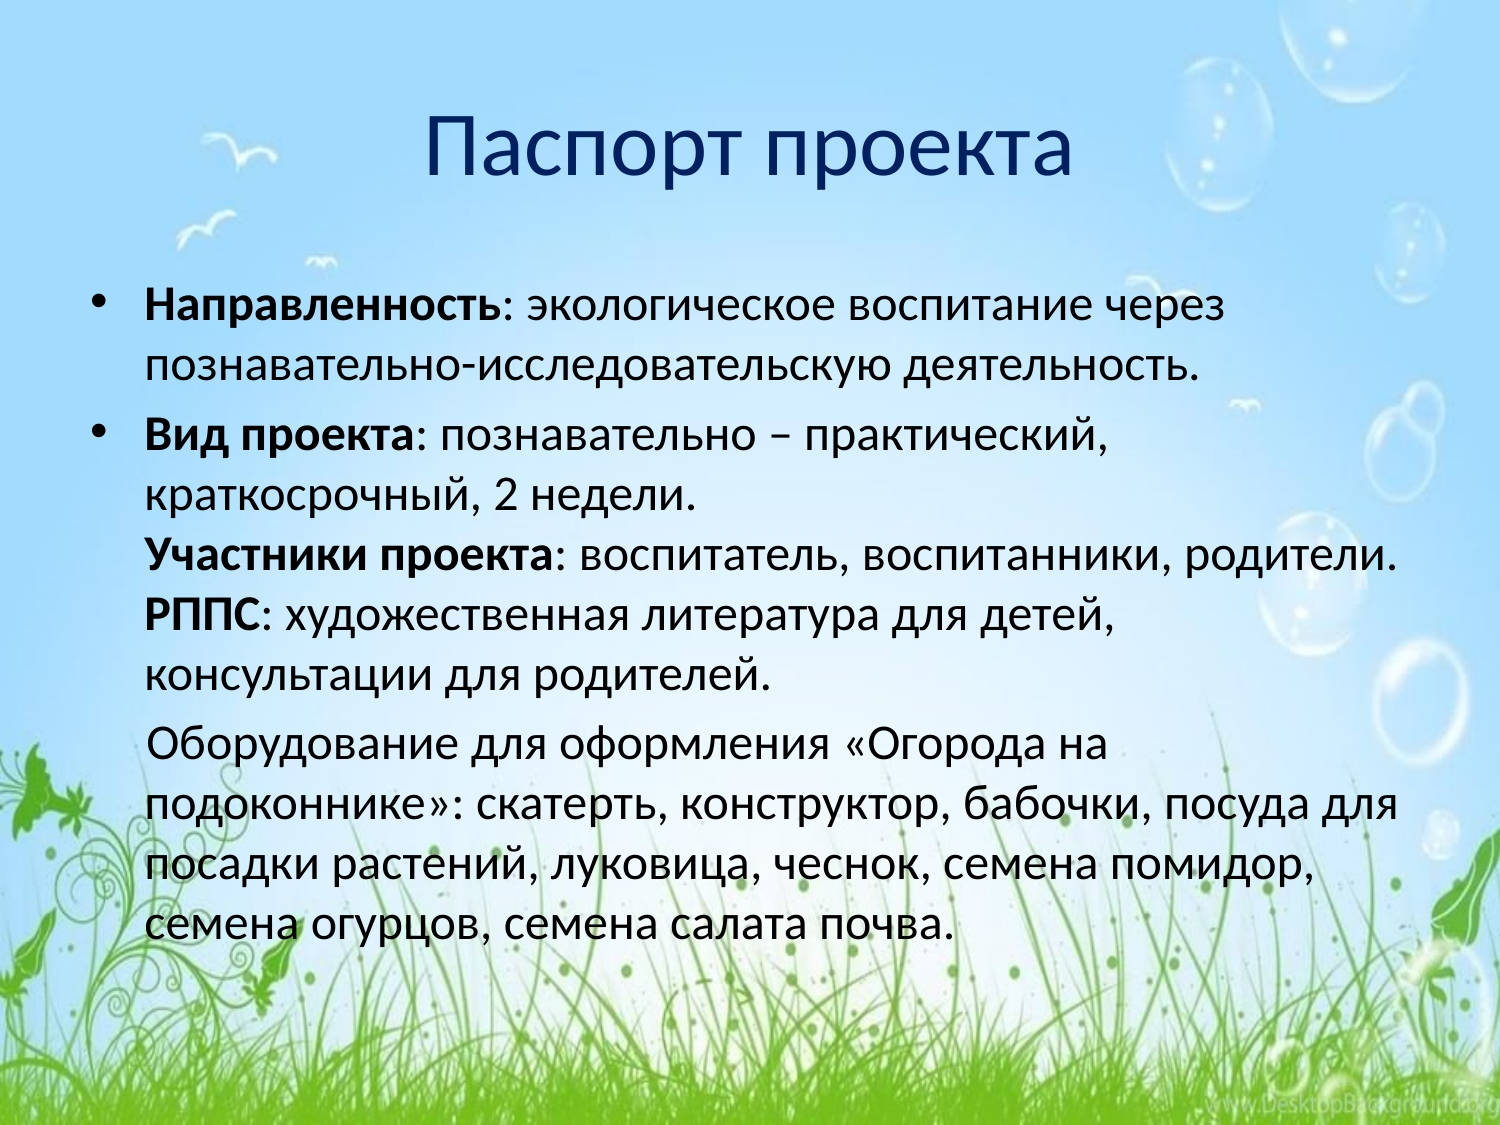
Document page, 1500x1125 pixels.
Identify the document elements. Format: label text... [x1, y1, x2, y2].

picture [0, 0, 1500, 1125]
list Направленность: экологическое воспитание через познавательно-исследовательскую деятельность. Вид проекта: познавательно – практический, краткосрочный, 2 недели. Участники проекта: воспитатель, воспитанники, родители. РППС: художественная литература для детей, консультации для родителей. Оборудование для оформления «Огорода на подоконнике»: скатерть, конструктор, бабочки, посуда для посадки растений, луковица, чеснок, семена помидор, семена огурцов, семена салата почва. [75, 262, 1425, 1005]
title Паспорт проекта [75, 45, 1425, 233]
